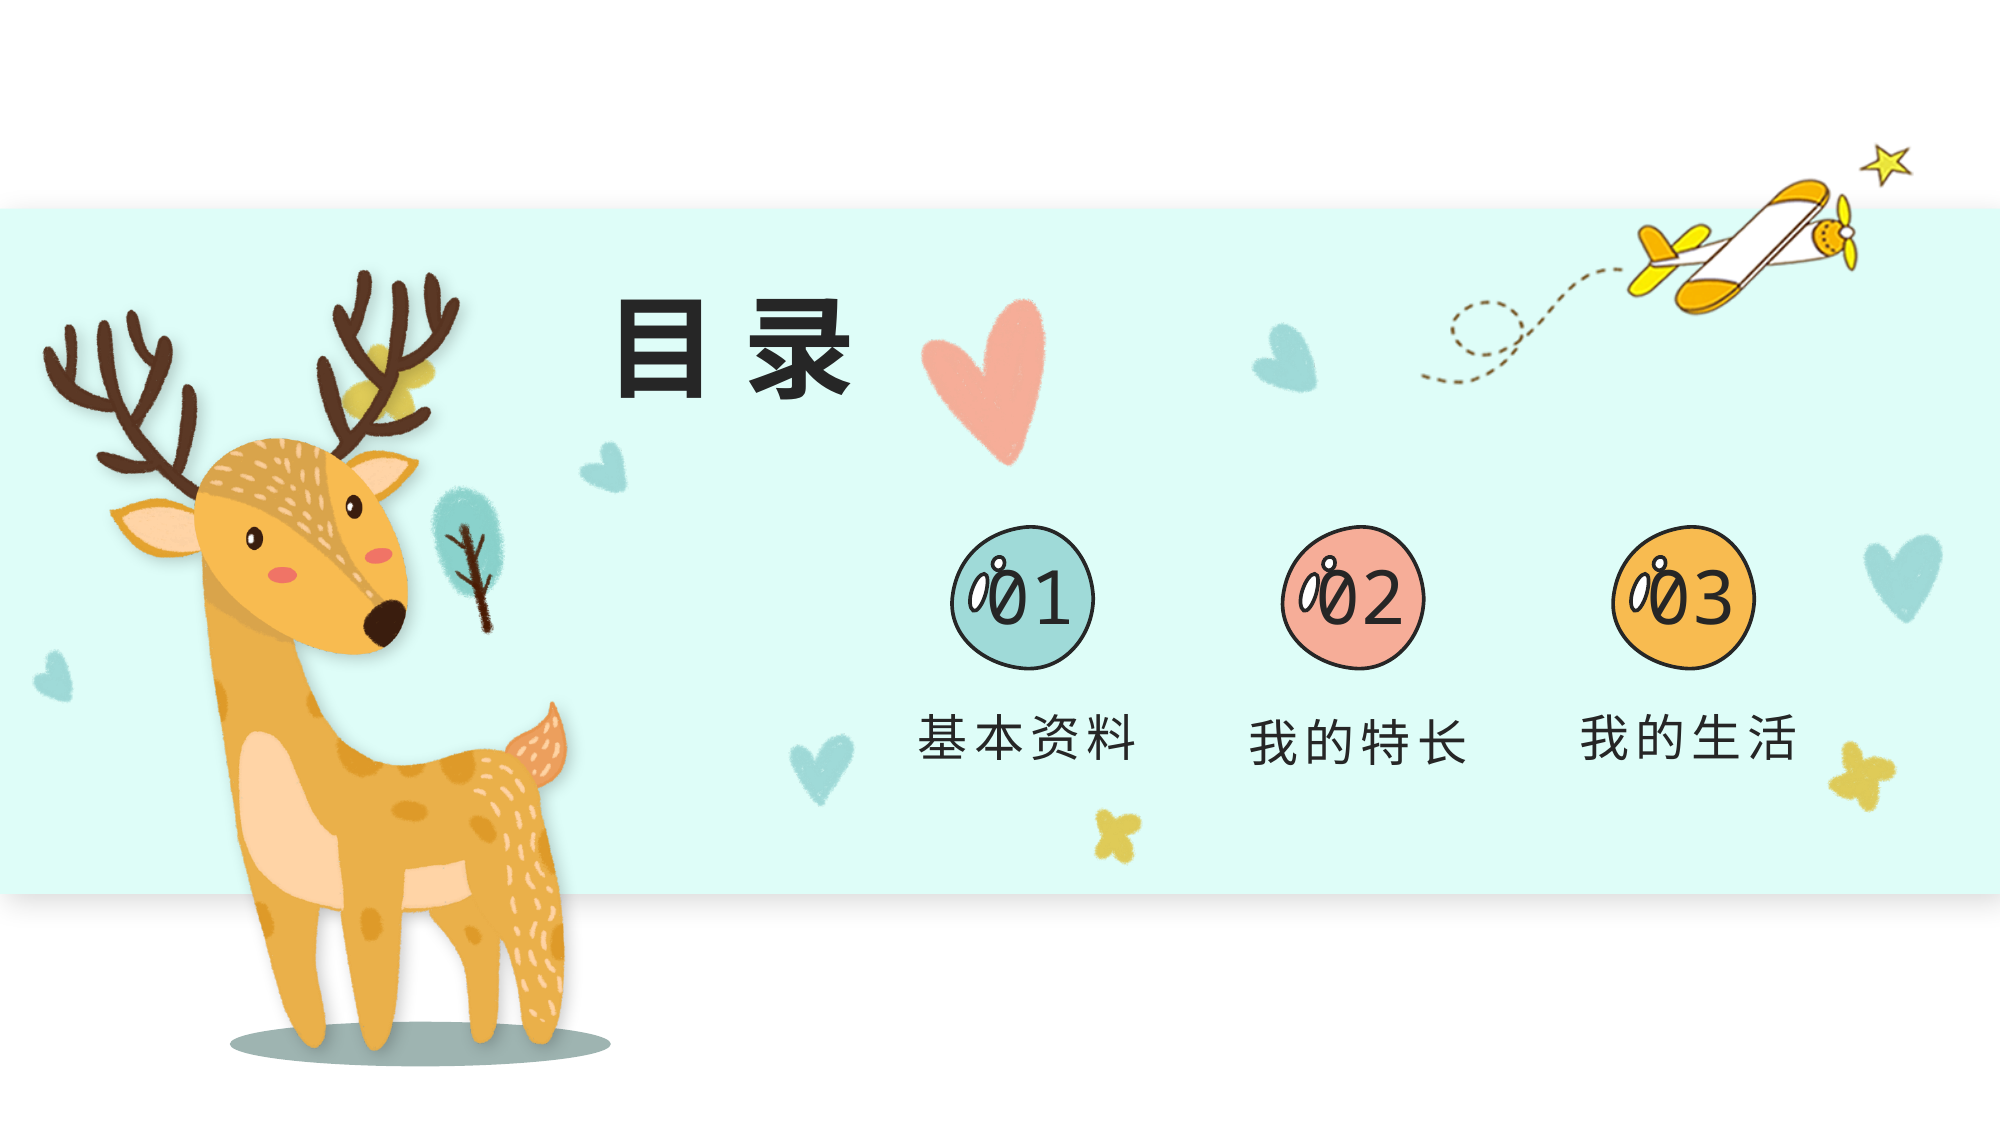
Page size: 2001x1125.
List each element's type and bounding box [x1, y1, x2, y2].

text_box [1191, 526, 1525, 780]
text_box [611, 208, 2000, 906]
picture [1420, 142, 1914, 386]
text_box [2, 135, 611, 1117]
text_box [1521, 526, 1855, 776]
text_box [860, 526, 1191, 776]
